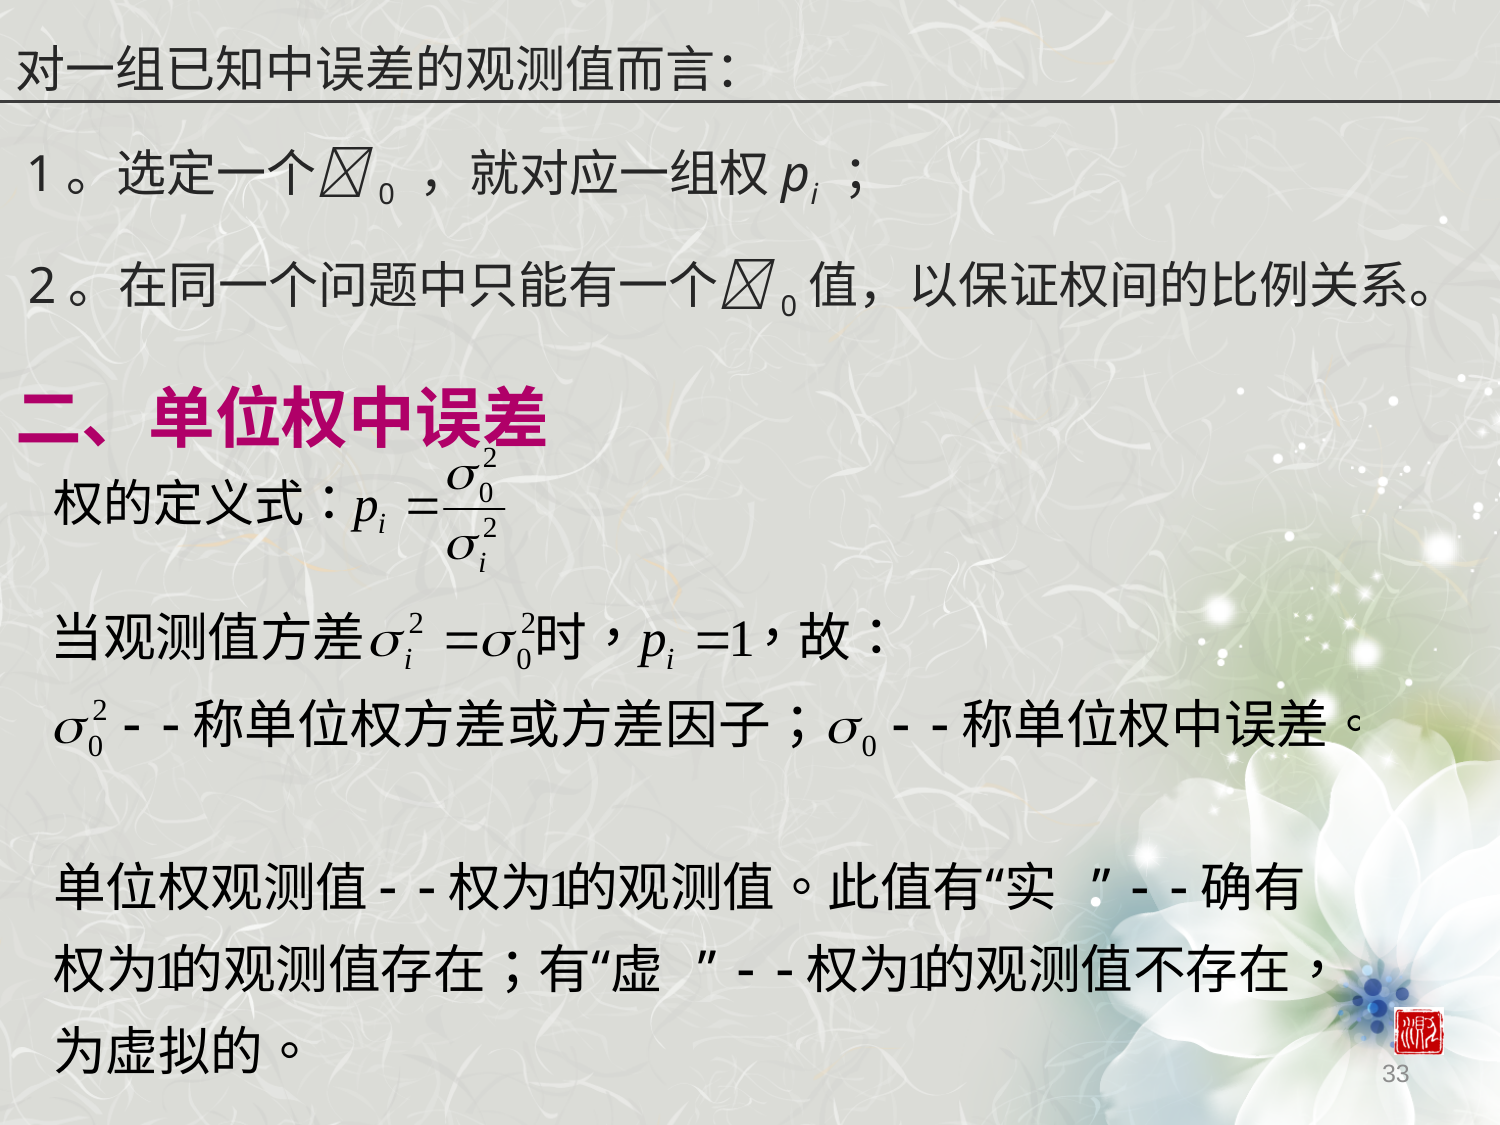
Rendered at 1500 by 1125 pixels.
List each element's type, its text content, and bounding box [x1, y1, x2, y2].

slide_number 33 [1074, 1042, 1425, 1103]
picture [0, 458, 1500, 1125]
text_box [46, 597, 1360, 1089]
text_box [46, 433, 514, 584]
list 对一组已知中误差的观测值而言： 1。选定一个0 ，就对应一组权pi ； 2。在同一个问题中只能有一个0值，以保证权间的比例关系。 二、单位权中误差 [0, 0, 1500, 458]
